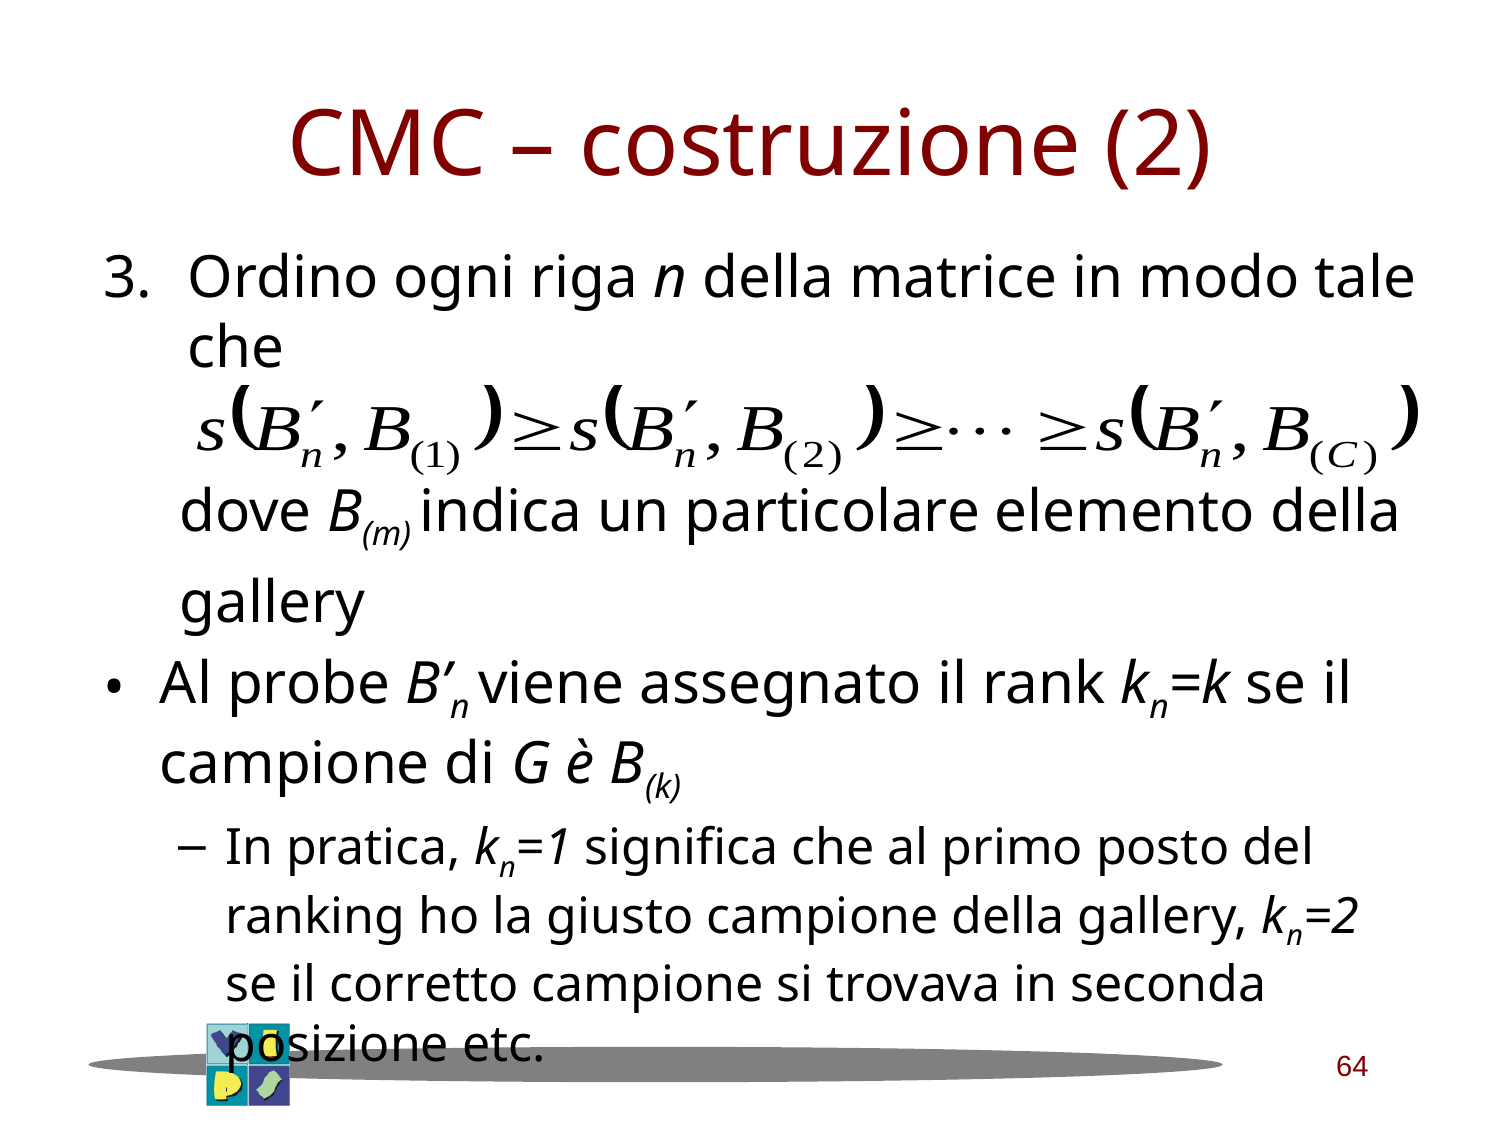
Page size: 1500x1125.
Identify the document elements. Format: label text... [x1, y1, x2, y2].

title CMC – costruzione (2) [75, 45, 1425, 233]
list Ordino ogni riga n della matrice in modo tale che dove B(m) indica un particolare elemento della gallery Al probe B’n viene assegnato il rank kn=k se il campione di G è B(k) In pratica, kn=1 significa che al primo posto del ranking ho la giusto campione della gallery, kn=2 se il corretto campione si trovava in seconda posizione etc. [88, 231, 1439, 1024]
slide_number 64 [1033, 1039, 1384, 1118]
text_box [182, 385, 1419, 490]
picture [206, 1024, 290, 1106]
